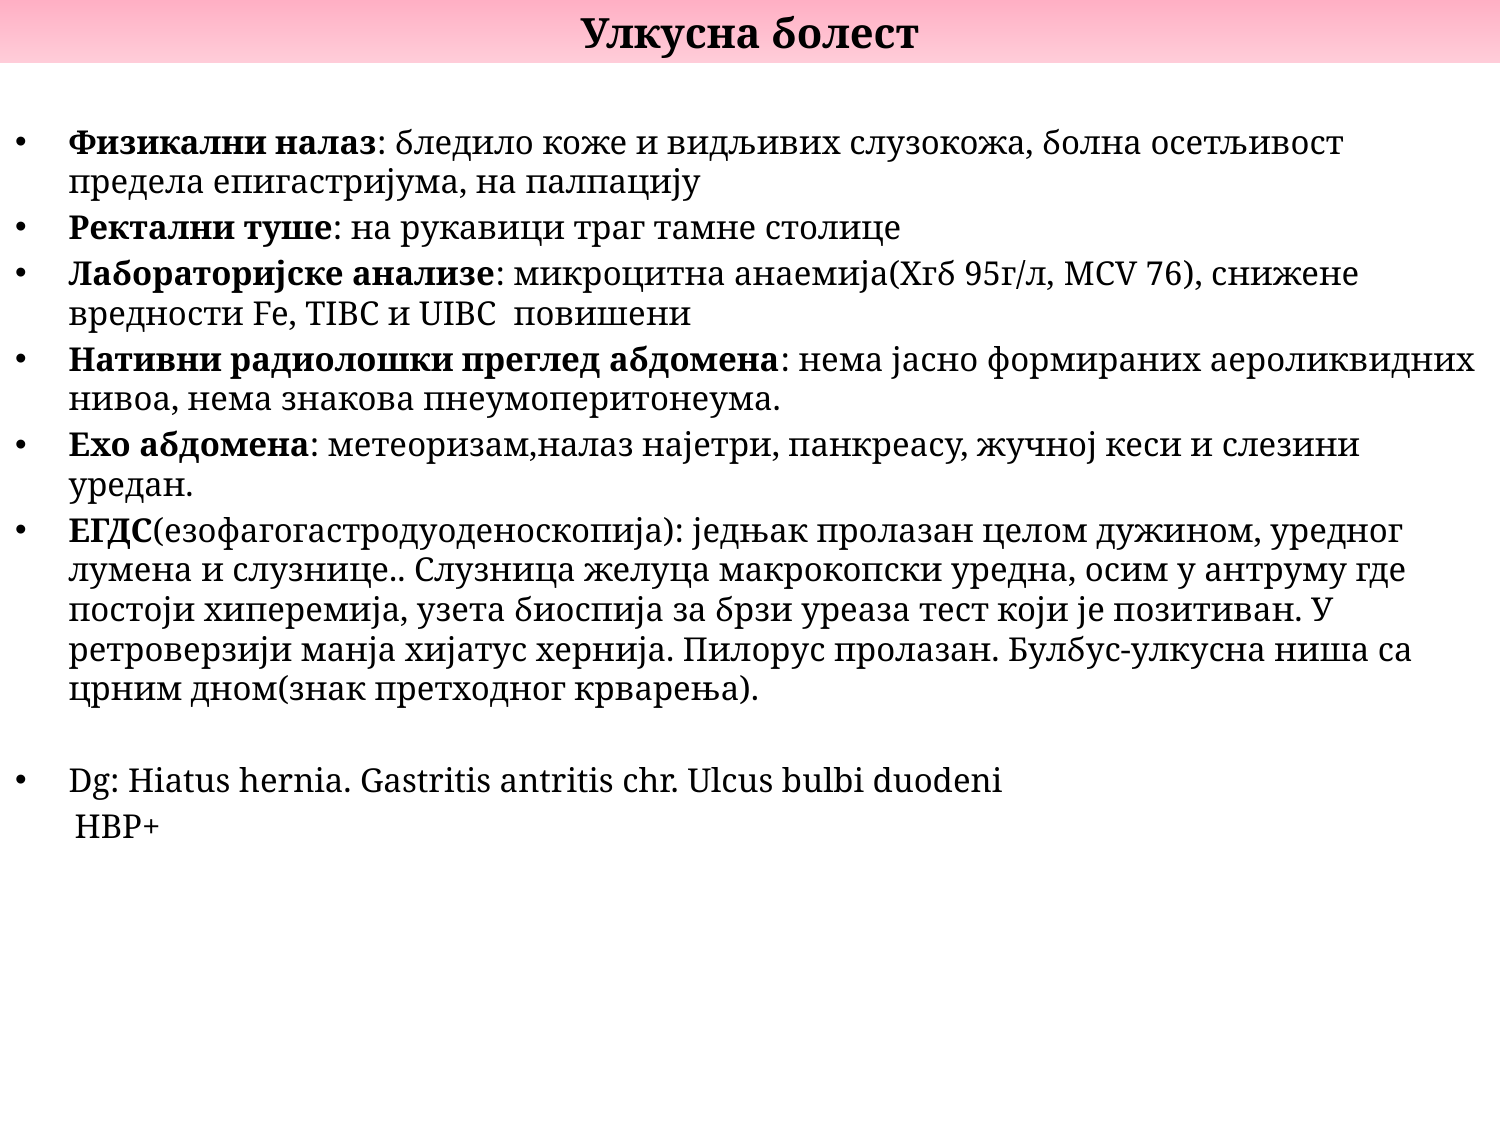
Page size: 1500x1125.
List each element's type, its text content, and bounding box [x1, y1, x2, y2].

text_box Улкусна болест [0, 0, 1500, 63]
list Физикални налаз: бледило коже и видљивих слузокожа, болна осетљивост предела епигастријума, на палпацију Ректални туше: на рукавици траг тамне столице Лабораторијске анализе: микроцитна анаемија(Хгб 95г/л, MCV 76), снижене вредности Fe, TIBC и UIBC повишени Нативни радиолошки преглед абдомена: нема јасно формираних аероликвидних нивоа, нема знакова пнеумоперитонеума. Ехо абдомена: метеоризам,налаз најетри, панкреасу, жучној кеси и слезини уредан. ЕГДС(езофагогастродуоденоскопија): једњак пролазан целом дужином, уредног лумена и слузнице.. Слузница желуца макрокопски уредна, осим у антруму где постоји хиперемија, узета биоспија за брзи уреаза тест који је позитиван. У ретроверзији манја хијатус хернија. Пилорус пролазан. Булбус-улкусна ниша са црним дном(знак претходног крварења). Dg: Hiatus hernia. Gastritis antritis chr. Ulcus bulbi duodeni HBP+ [0, 113, 1500, 857]
